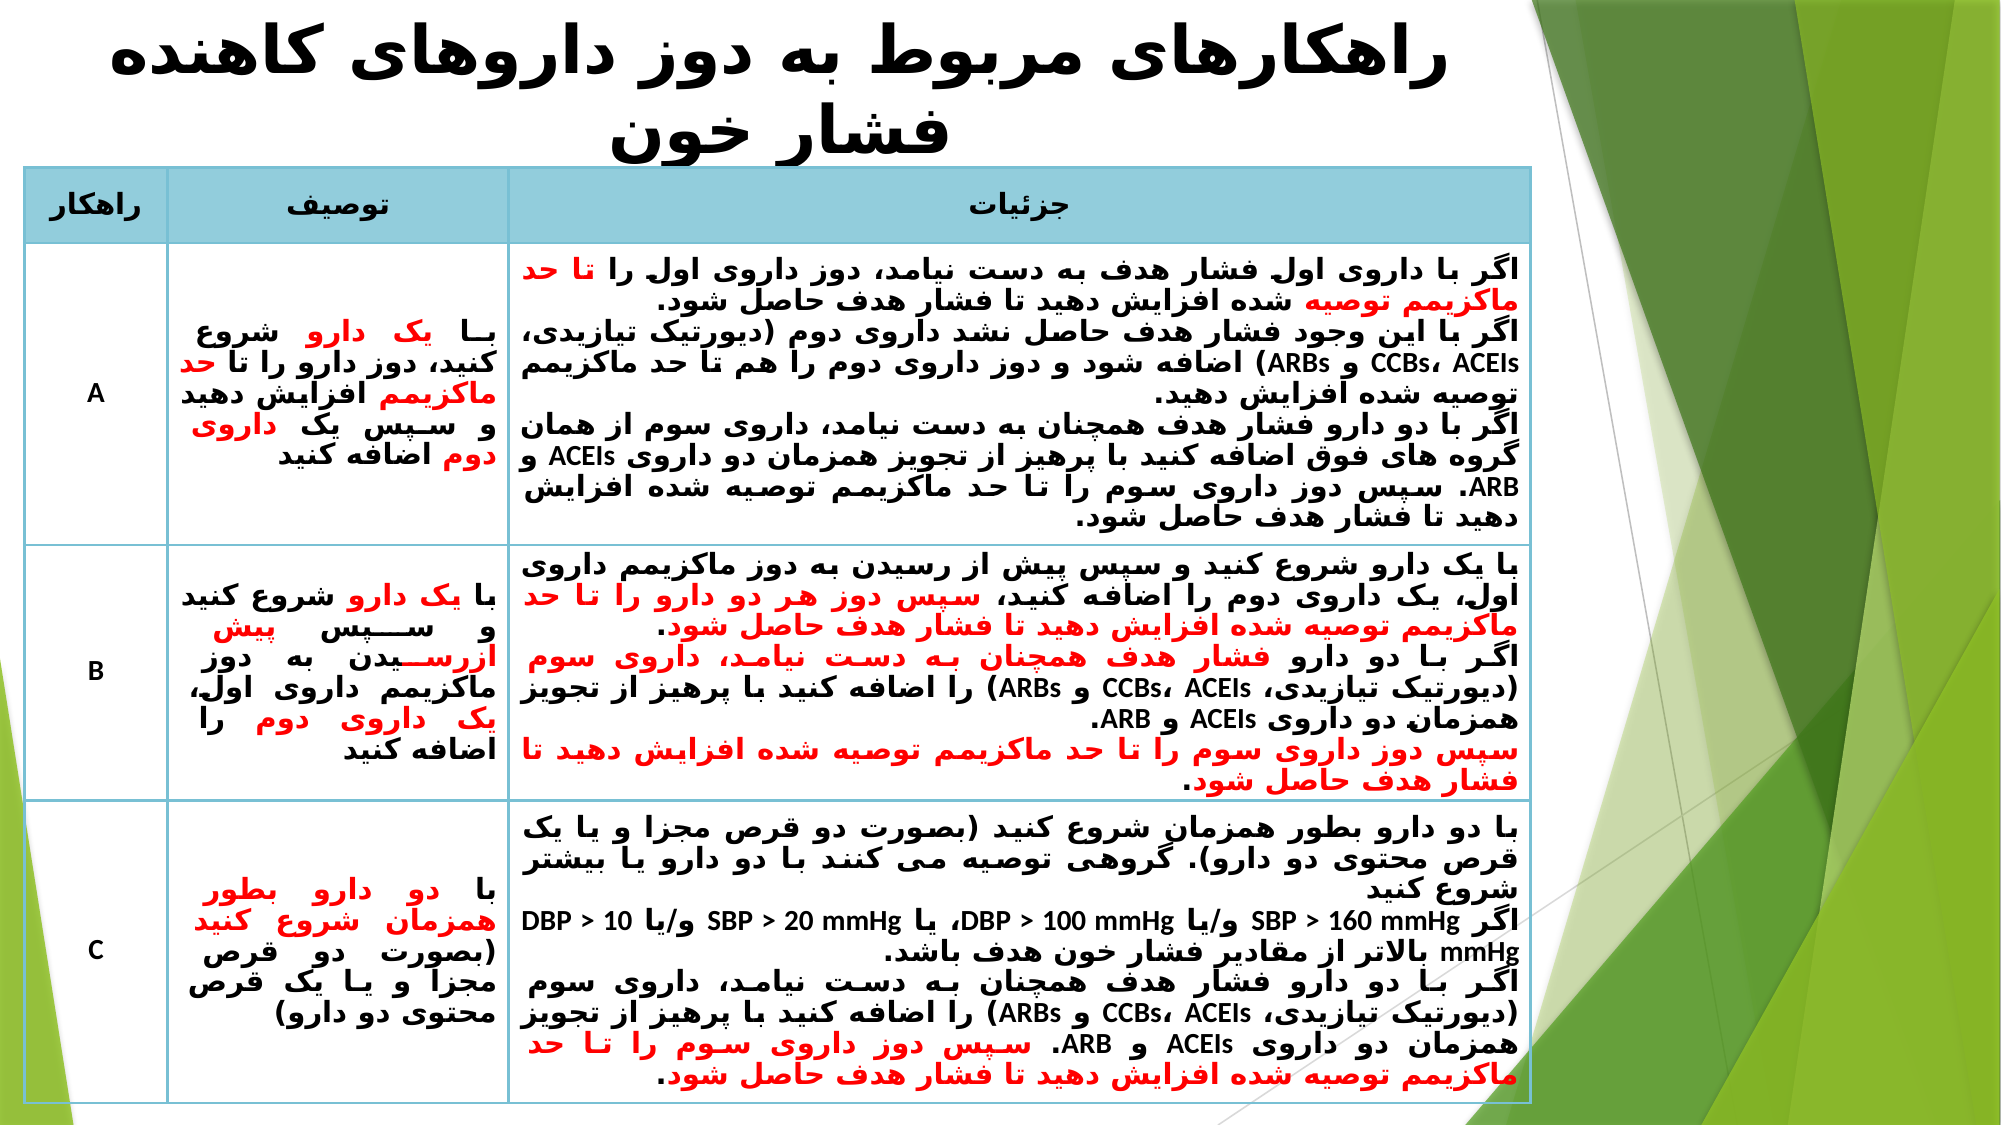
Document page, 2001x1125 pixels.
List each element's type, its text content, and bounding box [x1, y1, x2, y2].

table_header راهکار [26, 169, 166, 242]
table_cell با دو دارو بطور همزمان شروع کنید (بصورت دو قرص مجزا و یا یک قرص محتوی دو دارو) [169, 802, 507, 1102]
table_header جزئیات [510, 169, 1529, 242]
table_cell با یک دارو شروع کنید، دوز دارو را تا حد ماکزیمم افزایش دهید و سپس یک داروی دوم اضافه کنید [169, 244, 507, 544]
text_box راهکارهای مربوط به دوز داروهای کاهنده فشار خون [30, 0, 1531, 166]
table_cell A [26, 244, 166, 544]
table_cell B [26, 546, 166, 799]
table_cell C [26, 802, 166, 1102]
table_header توصیف [169, 169, 507, 242]
table_cell با یک دارو شروع کنید و سپس پیش ازرسیدن به دوز ماکزیمم داروی اول، یک داروی دوم را اضافه کنید [169, 546, 507, 799]
table_cell اگر با داروی اول فشار هدف به دست نیامد، دوز داروی اول را تا حد ماکزیمم توصیه شده افزایش دهید تا فشار هدف حاصل شود. اگر با این وجود فشار هدف حاصل نشد داروی دوم (دیورتیک تیازیدی، CCBs، ACEIs و ARBs) اضافه شود و دوز داروی دوم را هم تا حد ماکزیمم توصیه شده افزایش دهید. اگر با دو دارو فشار هدف همچنان به دست نیامد، داروی سوم از همان گروه های فوق اضافه کنید با پرهیز از تجویز همزمان دو داروی ACEIs و ARB. سپس دوز داروی سوم را تا حد ماکزیمم توصیه شده افزایش دهید تا فشار هدف حاصل شود. [510, 244, 1529, 544]
table_cell با دو دارو بطور همزمان شروع کنید (بصورت دو قرص مجزا و یا یک قرص محتوی دو دارو). گروهی توصیه می کنند با دو دارو یا بیشتر شروع کنید اگر SBP > 160 mmHg و/یا DBP > 100 mmHg، یا SBP > 20 mmHg و/یا DBP > 10 mmHg بالاتر از مقادیر فشار خون هدف باشد. اگر با دو دارو فشار هدف همچنان به دست نیامد، داروی سوم (دیورتیک تیازیدی، CCBs، ACEIs و ARBs) را اضافه کنید با پرهیز از تجویز همزمان دو داروی ACEIs و ARB. سپس دوز داروی سوم را تا حد ماکزیمم توصیه شده افزایش دهید تا فشار هدف حاصل شود. [510, 802, 1529, 1102]
table_cell با یک دارو شروع کنید و سپس پیش از رسیدن به دوز ماکزیمم داروی اول، یک داروی دوم را اضافه کنید، سپس دوز هر دو دارو را تا حد ماکزیمم توصیه شده افزایش دهید تا فشار هدف حاصل شود. اگر با دو دارو فشار هدف همچنان به دست نیامد، داروی سوم (دیورتیک تیازیدی، CCBs، ACEIs و ARBs) را اضافه کنید با پرهیز از تجویز همزمان دو داروی ACEIs و ARB. سپس دوز داروی سوم را تا حد ماکزیمم توصیه شده افزایش دهید تا فشار هدف حاصل شود. [510, 546, 1529, 799]
